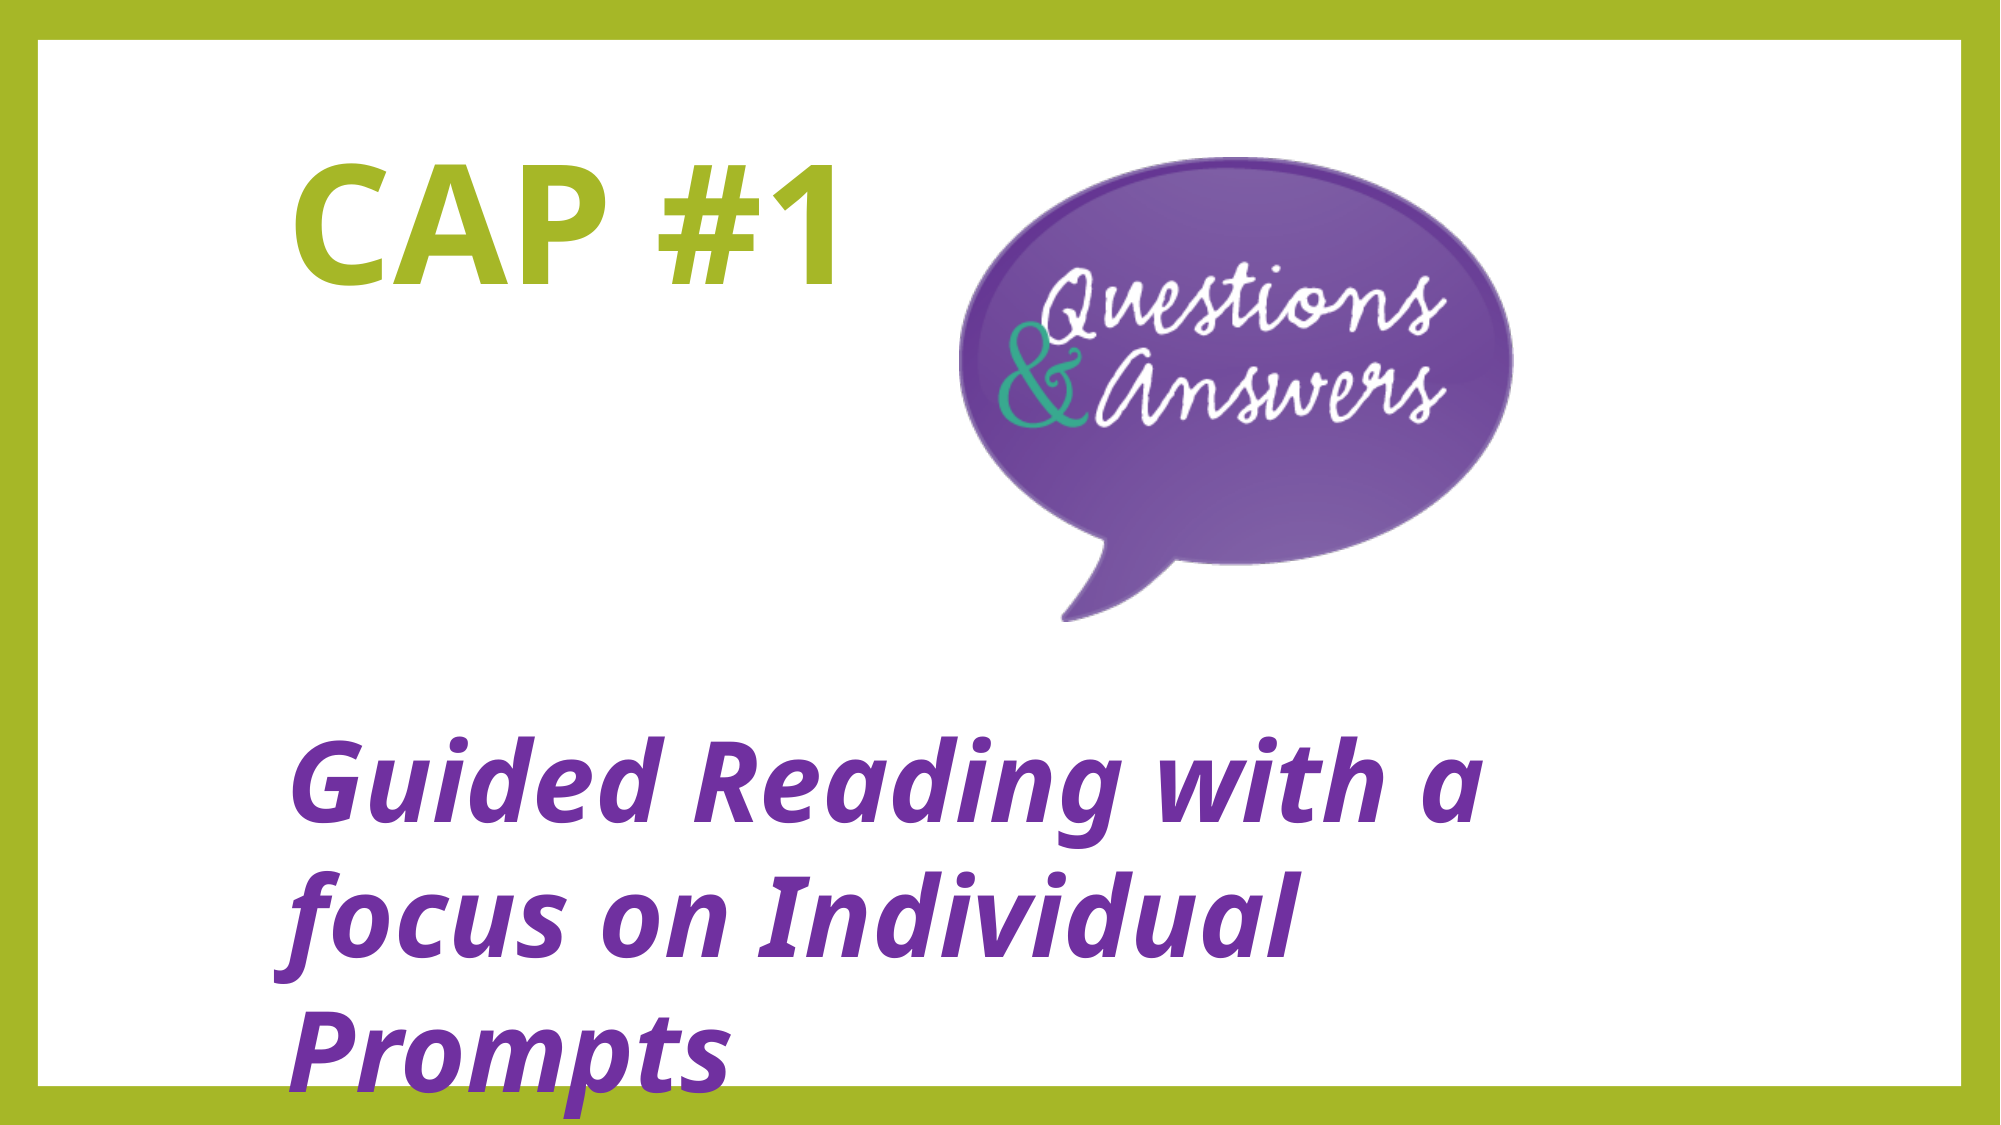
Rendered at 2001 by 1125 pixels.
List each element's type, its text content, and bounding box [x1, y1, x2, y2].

title CAP #1 [271, 76, 960, 385]
text_box Guided Reading with a focus on Individual Prompts [271, 702, 1788, 1123]
picture [959, 157, 1515, 623]
